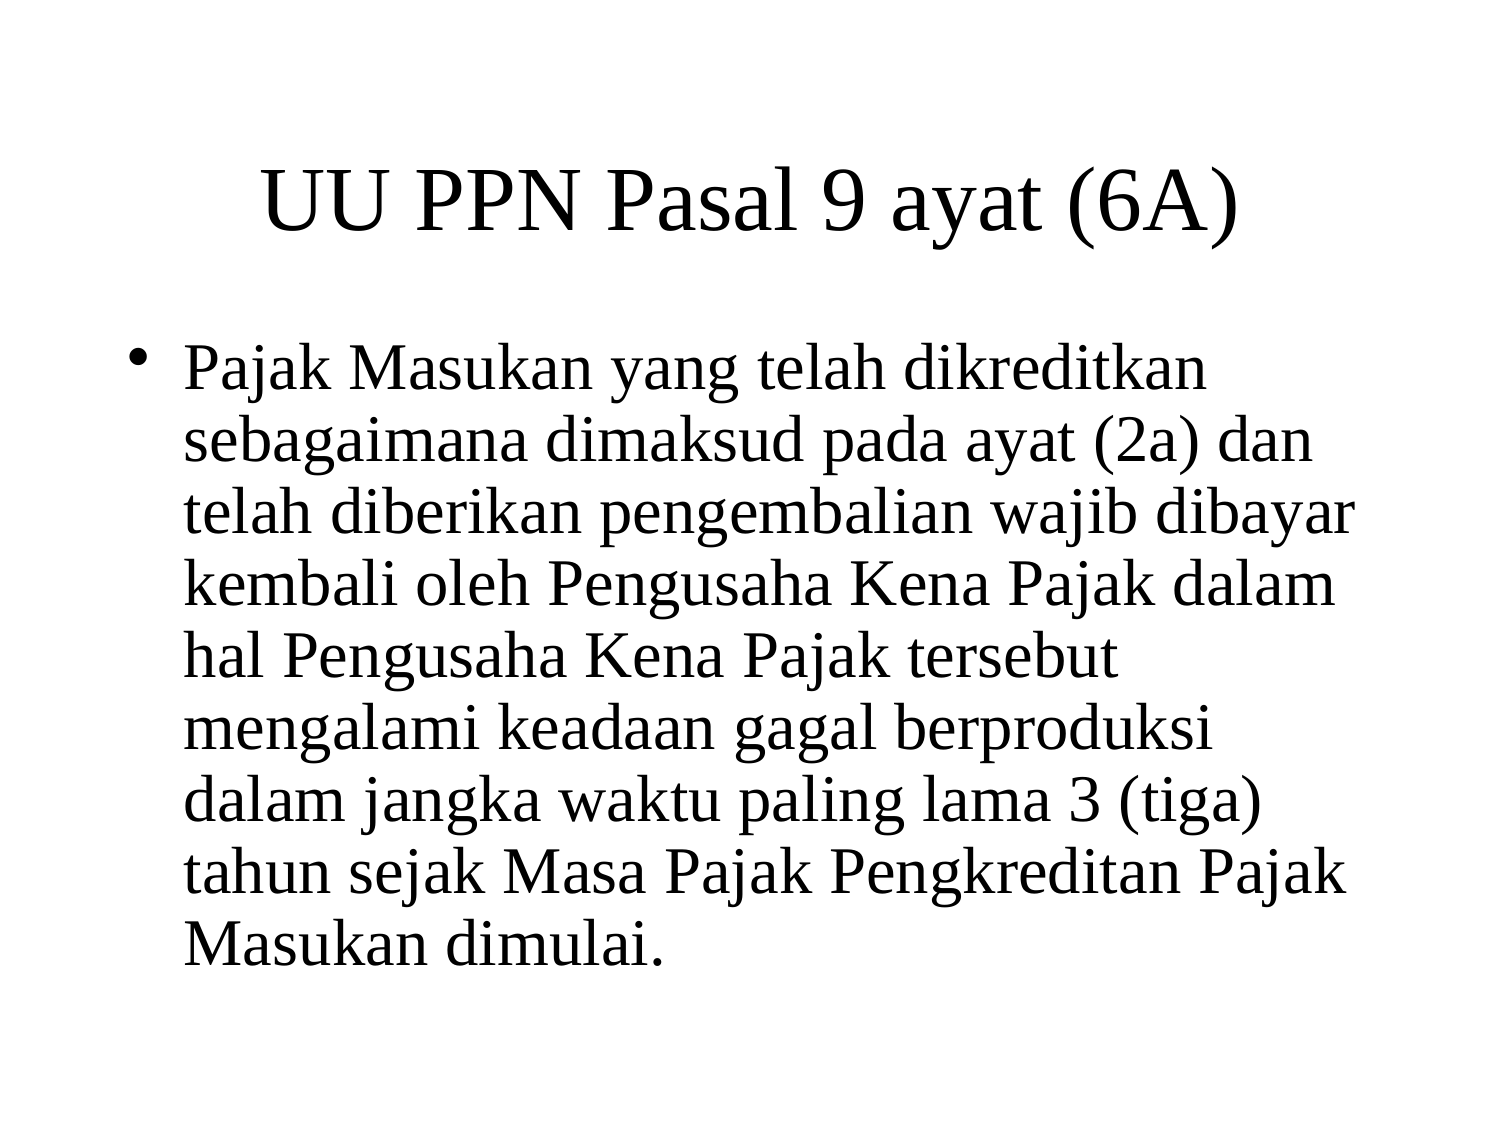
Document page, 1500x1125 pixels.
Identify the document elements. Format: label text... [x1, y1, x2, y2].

title UU PPN Pasal 9 ayat (6A) [112, 99, 1388, 288]
list Pajak Masukan yang telah dikreditkan sebagaimana dimaksud pada ayat (2a) dan telah diberikan pengembalian wajib dibayar kembali oleh Pengusaha Kena Pajak dalam hal Pengusaha Kena Pajak tersebut mengalami keadaan gagal berproduksi dalam jangka waktu paling lama 3 (tiga) tahun sejak Masa Pajak Pengkreditan Pajak Masukan dimulai. [112, 324, 1388, 1001]
